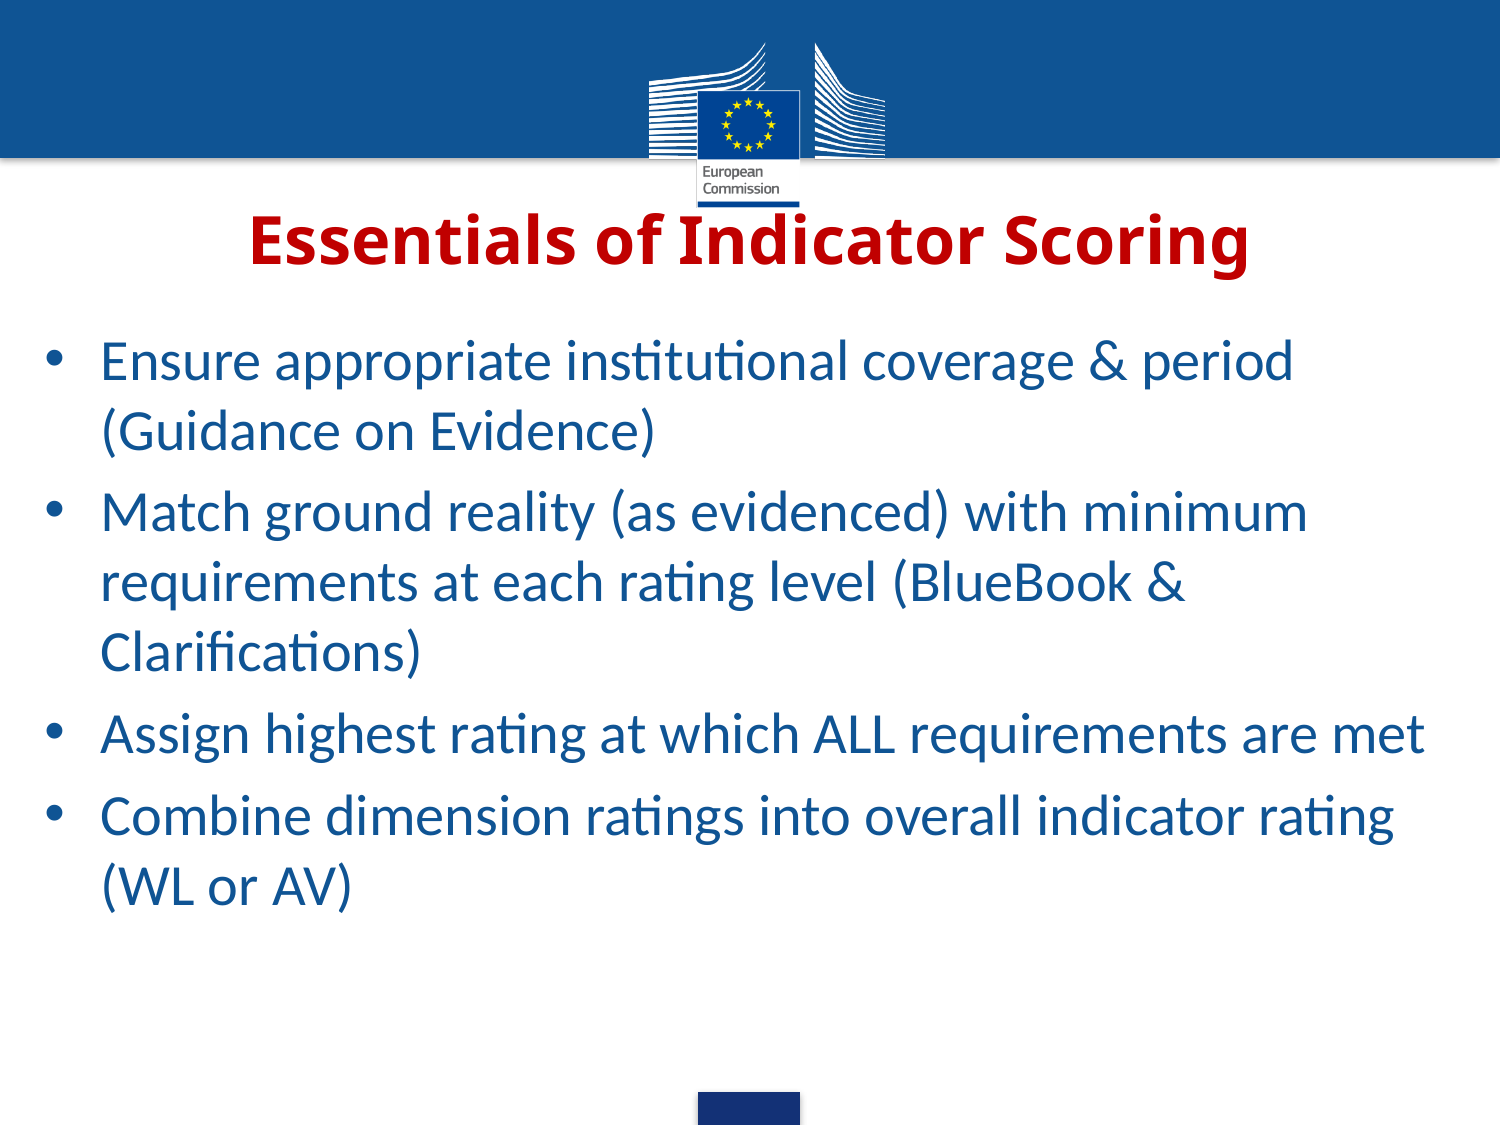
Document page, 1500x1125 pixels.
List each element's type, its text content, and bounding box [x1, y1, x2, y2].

picture [649, 42, 885, 184]
title Essentials of Indicator Scoring [0, 184, 1500, 291]
list Ensure appropriate institutional coverage & period (Guidance on Evidence) Match ground reality (as evidenced) with minimum requirements at each rating level (BlueBook & Clarifications) Assign highest rating at which ALL requirements are met Combine dimension ratings into overall indicator rating (WL or AV) [29, 314, 1459, 1083]
